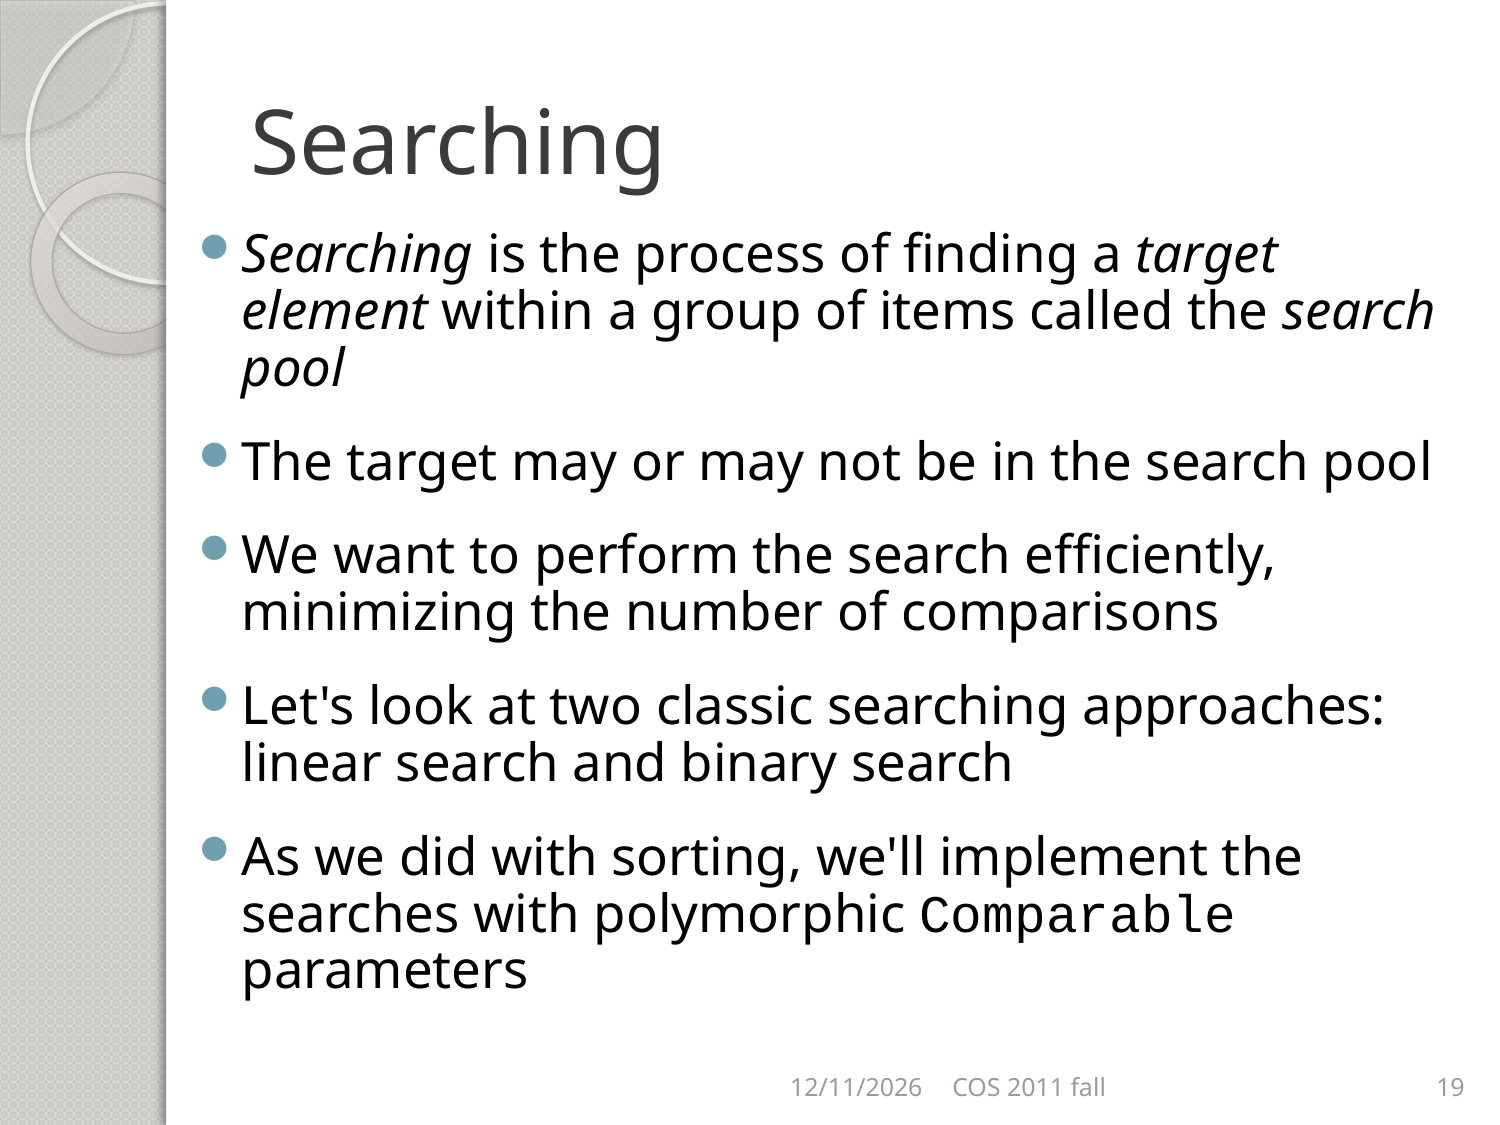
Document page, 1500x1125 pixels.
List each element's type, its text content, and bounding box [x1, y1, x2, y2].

slide_number 19 [1413, 1034, 1488, 1113]
list Searching is the process of finding a target element within a group of items called the search pool The target may or may not be in the search pool We want to perform the search efficiently, minimizing the number of comparisons Let's look at two classic searching approaches: linear search and binary search As we did with sorting, we'll implement the searches with polymorphic Comparable parameters [171, 219, 1475, 1013]
footer COS 2011 fall [937, 1034, 1413, 1113]
title Searching [235, 45, 1466, 219]
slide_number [587, 1034, 937, 1113]
